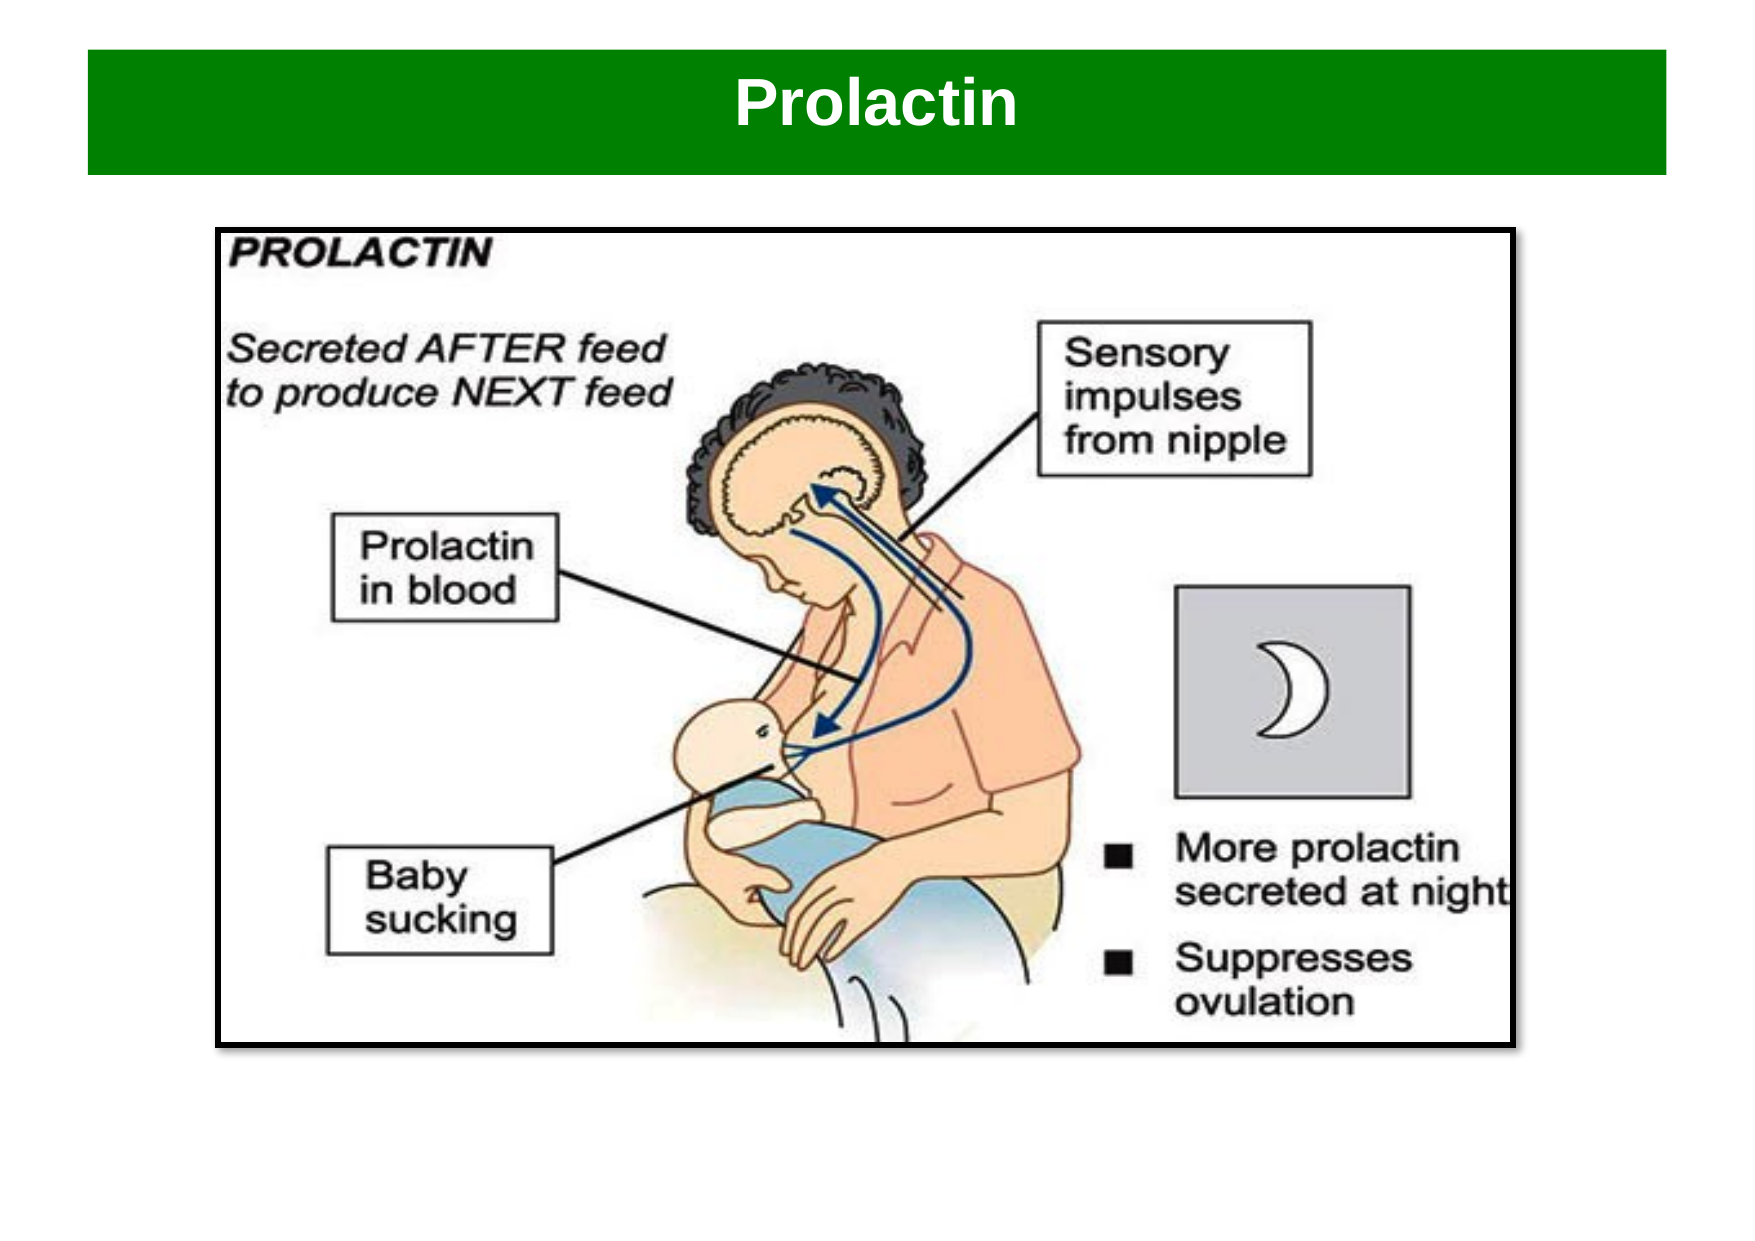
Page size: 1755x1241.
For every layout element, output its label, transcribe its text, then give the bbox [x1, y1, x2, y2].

title Prolactin [87, 49, 1667, 176]
picture [220, 233, 1511, 1043]
